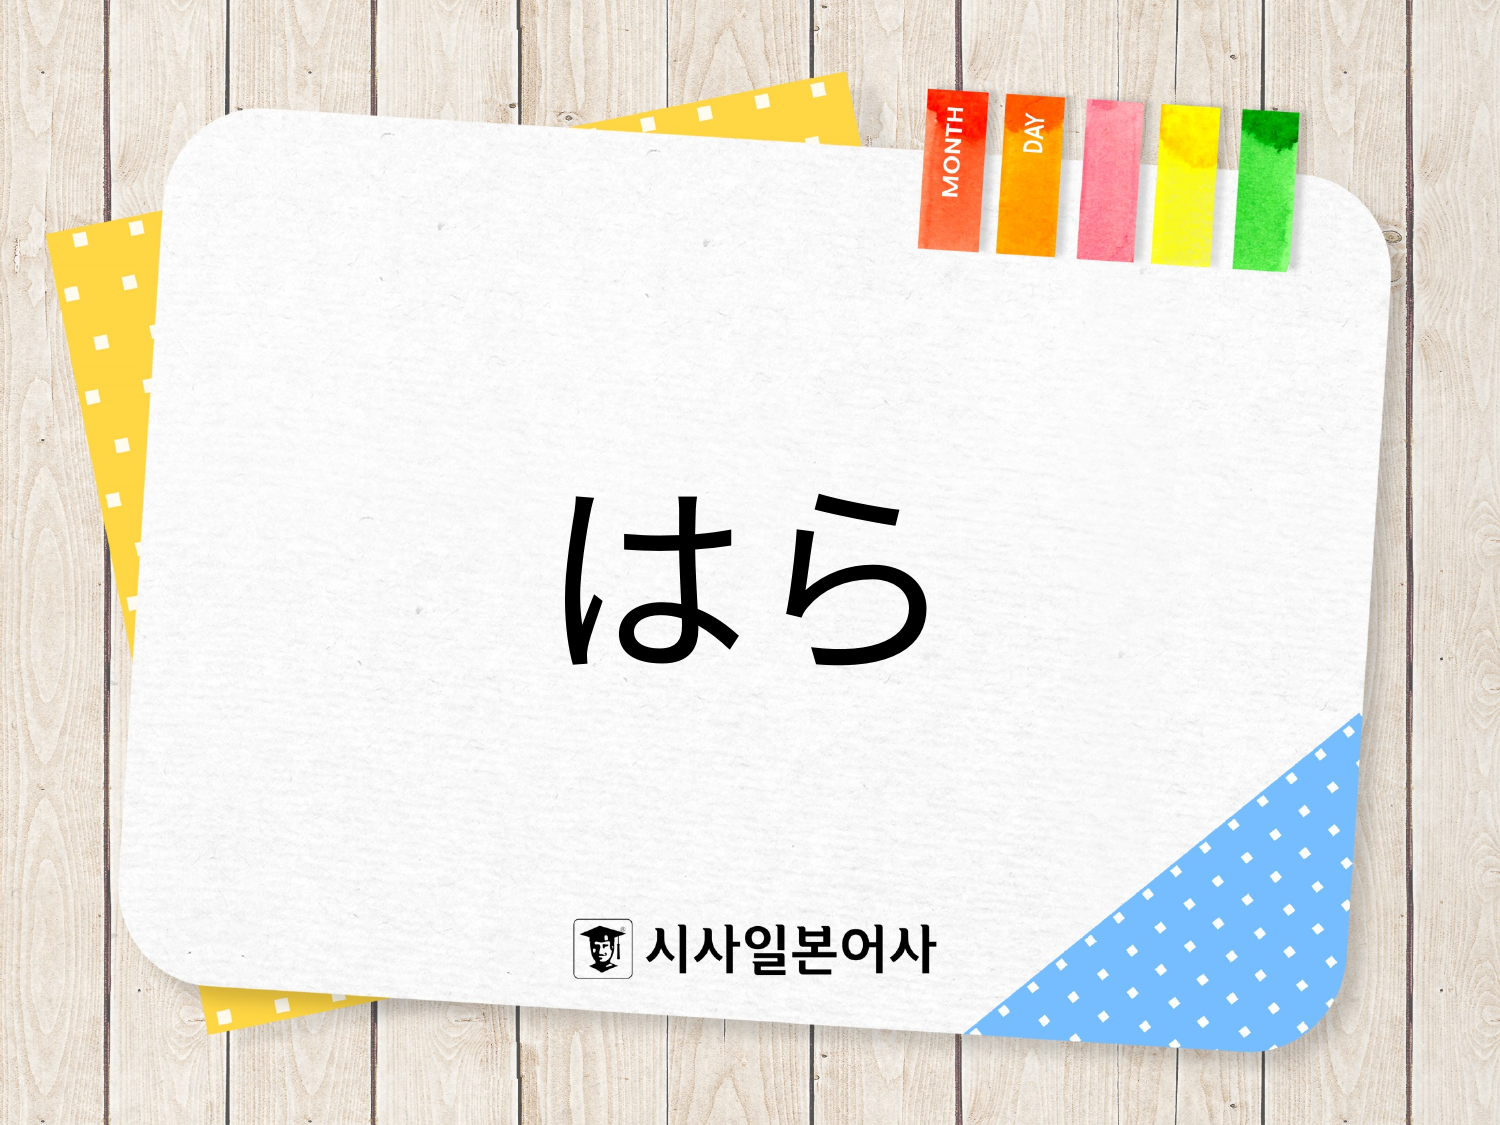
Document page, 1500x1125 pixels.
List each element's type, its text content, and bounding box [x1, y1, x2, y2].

picture [0, 0, 1500, 1125]
title はら [75, 338, 1425, 811]
